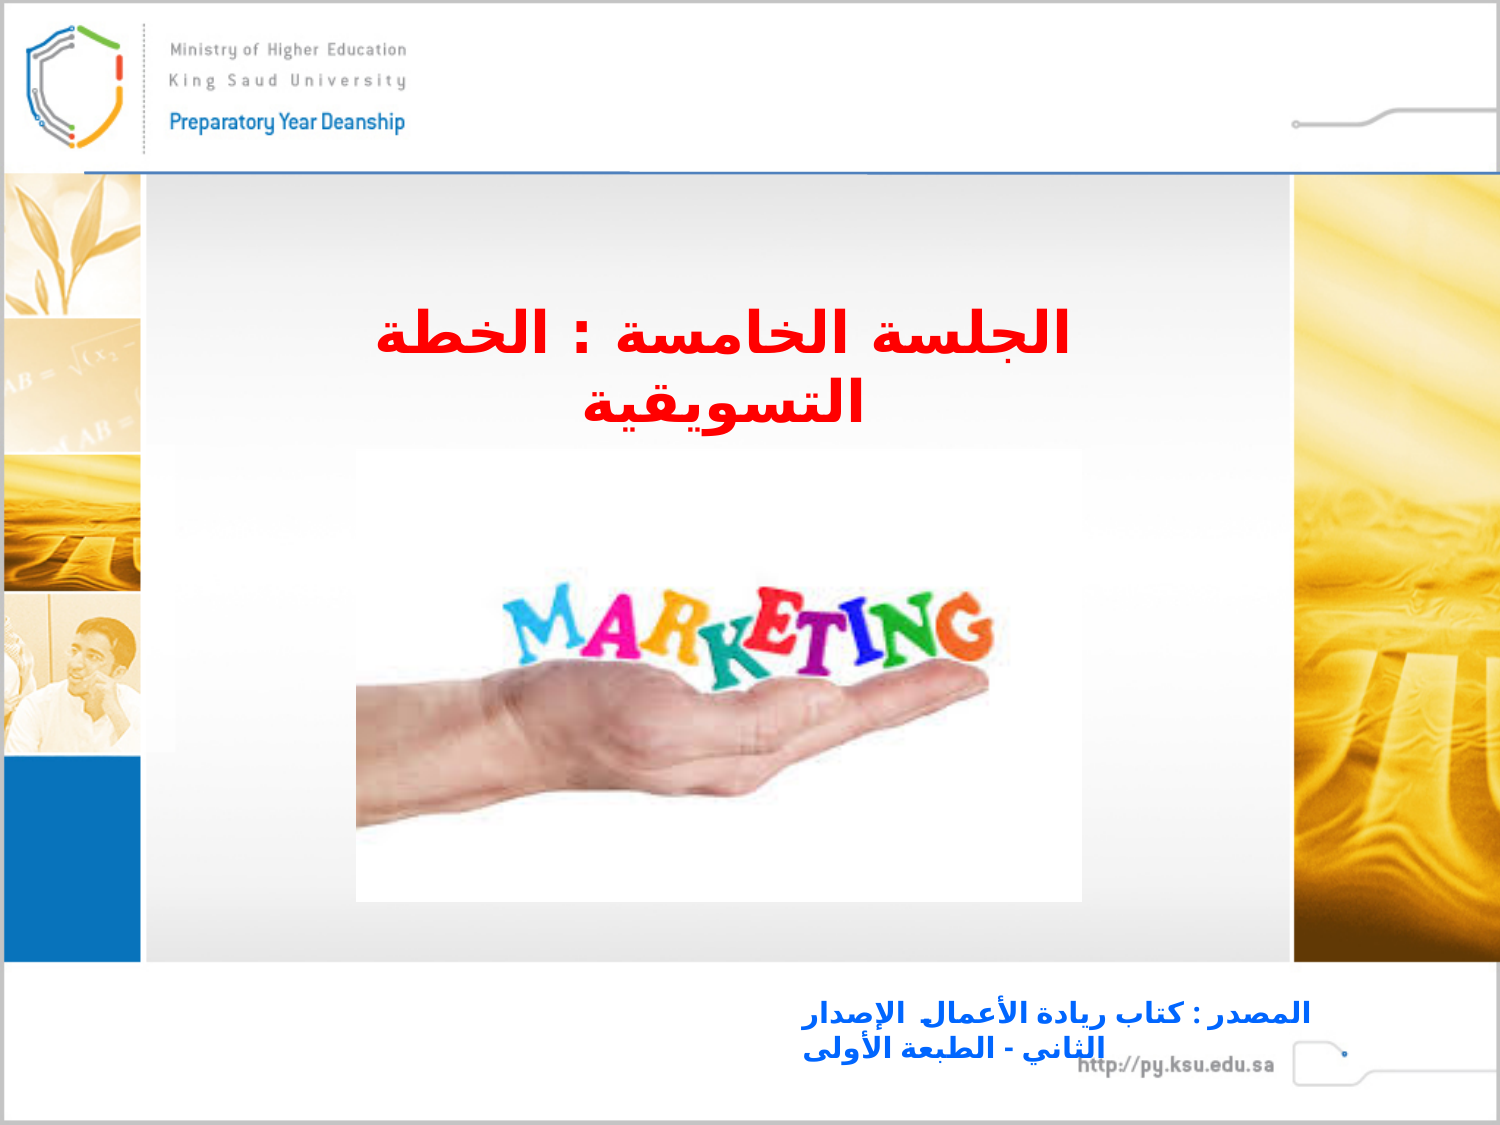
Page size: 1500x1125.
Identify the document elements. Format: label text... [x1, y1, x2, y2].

text_box الجلسة الخامسة : الخطة التسويقية [262, 287, 1175, 400]
text_box المصدر : كتاب ريادة الأعمال الإصدار الثاني - الطبعة الأولى [787, 987, 1406, 1073]
picture [0, 0, 1500, 1125]
